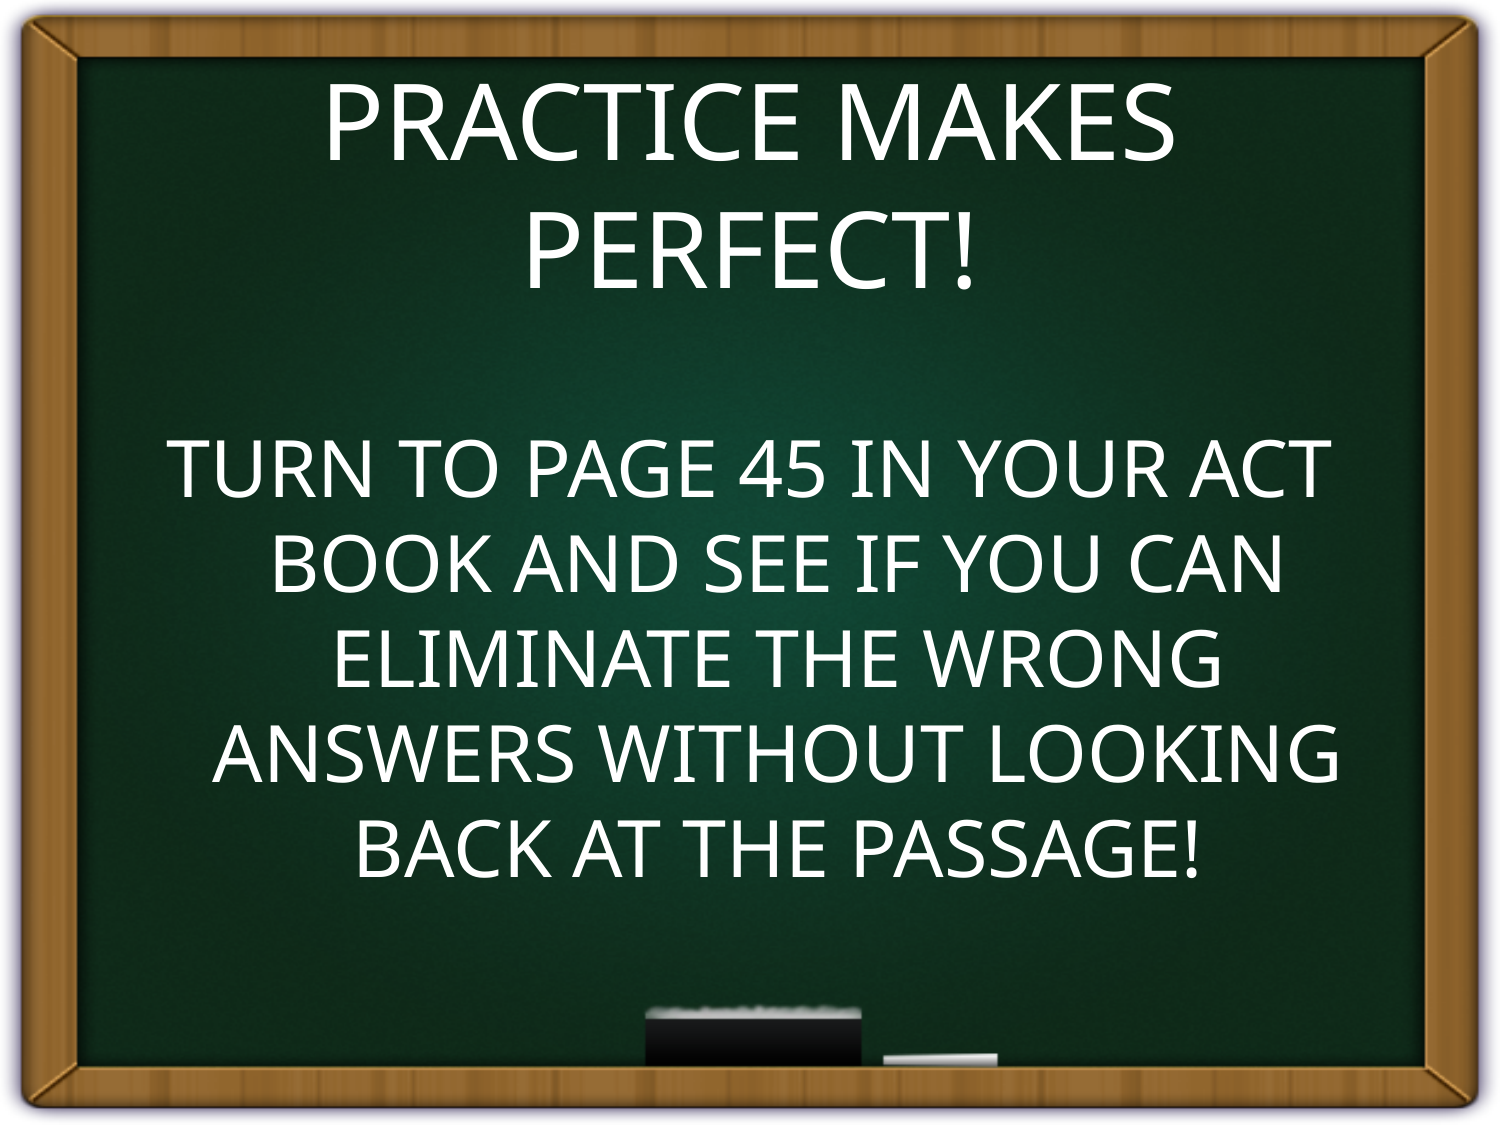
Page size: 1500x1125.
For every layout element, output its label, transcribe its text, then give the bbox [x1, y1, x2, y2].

list TURN TO PAGE 45 IN YOUR ACT BOOK AND SEE IF YOU CAN ELIMINATE THE WRONG ANSWERS WITHOUT LOOKING BACK AT THE PASSAGE! [75, 410, 1425, 1005]
picture [0, 0, 1500, 1125]
title PRACTICE MAKES PERFECT! [75, 45, 1425, 319]
